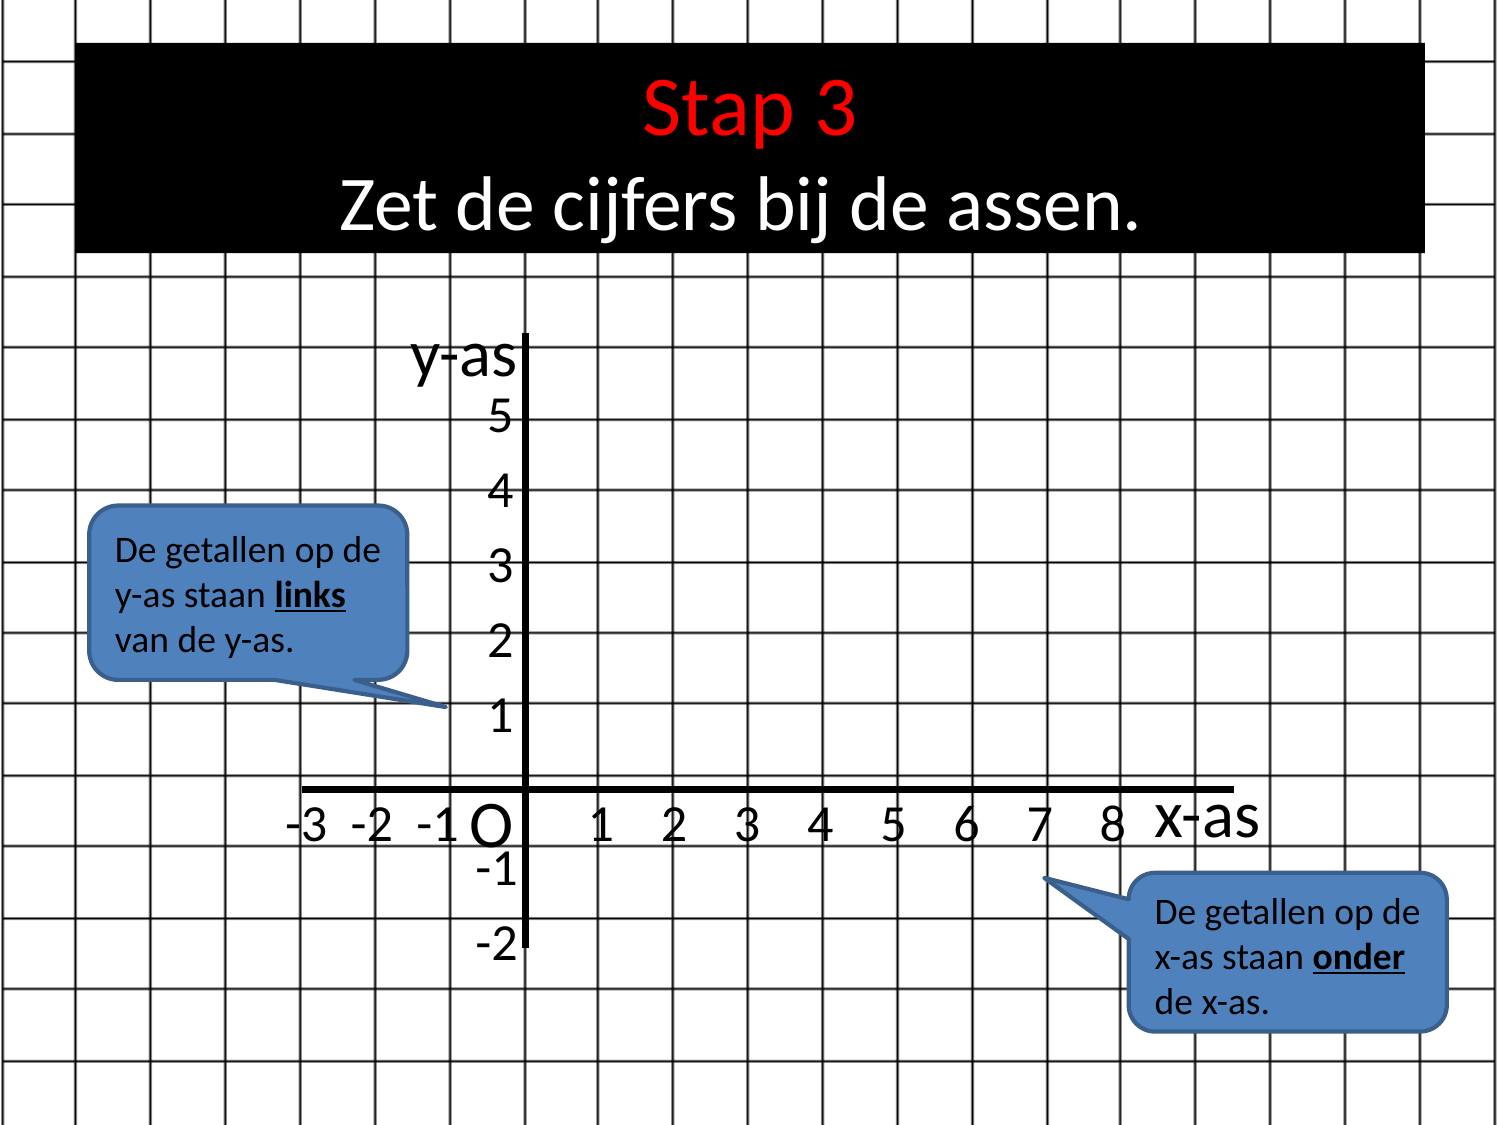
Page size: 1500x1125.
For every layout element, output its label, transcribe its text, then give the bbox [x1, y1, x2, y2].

text_box [1444, 883, 1449, 1022]
text_box O [454, 773, 460, 782]
text_box y-as [395, 302, 588, 398]
text_box 5 4 3 2 1 -1 -2 [530, 373, 538, 788]
text_box x-as [1139, 763, 1332, 782]
text_box [1141, 1030, 1435, 1034]
text_box 5 4 3 2 1 -1 -2 [460, 373, 521, 788]
picture [0, 0, 1500, 1125]
text_box De getallen op de x-as staan onder de x-as. [1139, 879, 1444, 1030]
text_box [1042, 870, 1441, 1029]
text_box De getallen op de y-as staan links van de y-as. [100, 517, 404, 667]
title Stap 3 Zet de cijfers bij de assen. [75, 42, 1425, 254]
text_box -3 -2 -1 1 2 3 4 5 6 7 8 [258, 782, 460, 860]
text_box O [454, 860, 460, 869]
text_box -3 -2 -1 1 2 3 4 5 6 7 8 [538, 782, 1493, 860]
text_box [87, 503, 448, 710]
text_box 5 4 3 2 1 -1 -2 [460, 798, 538, 1041]
